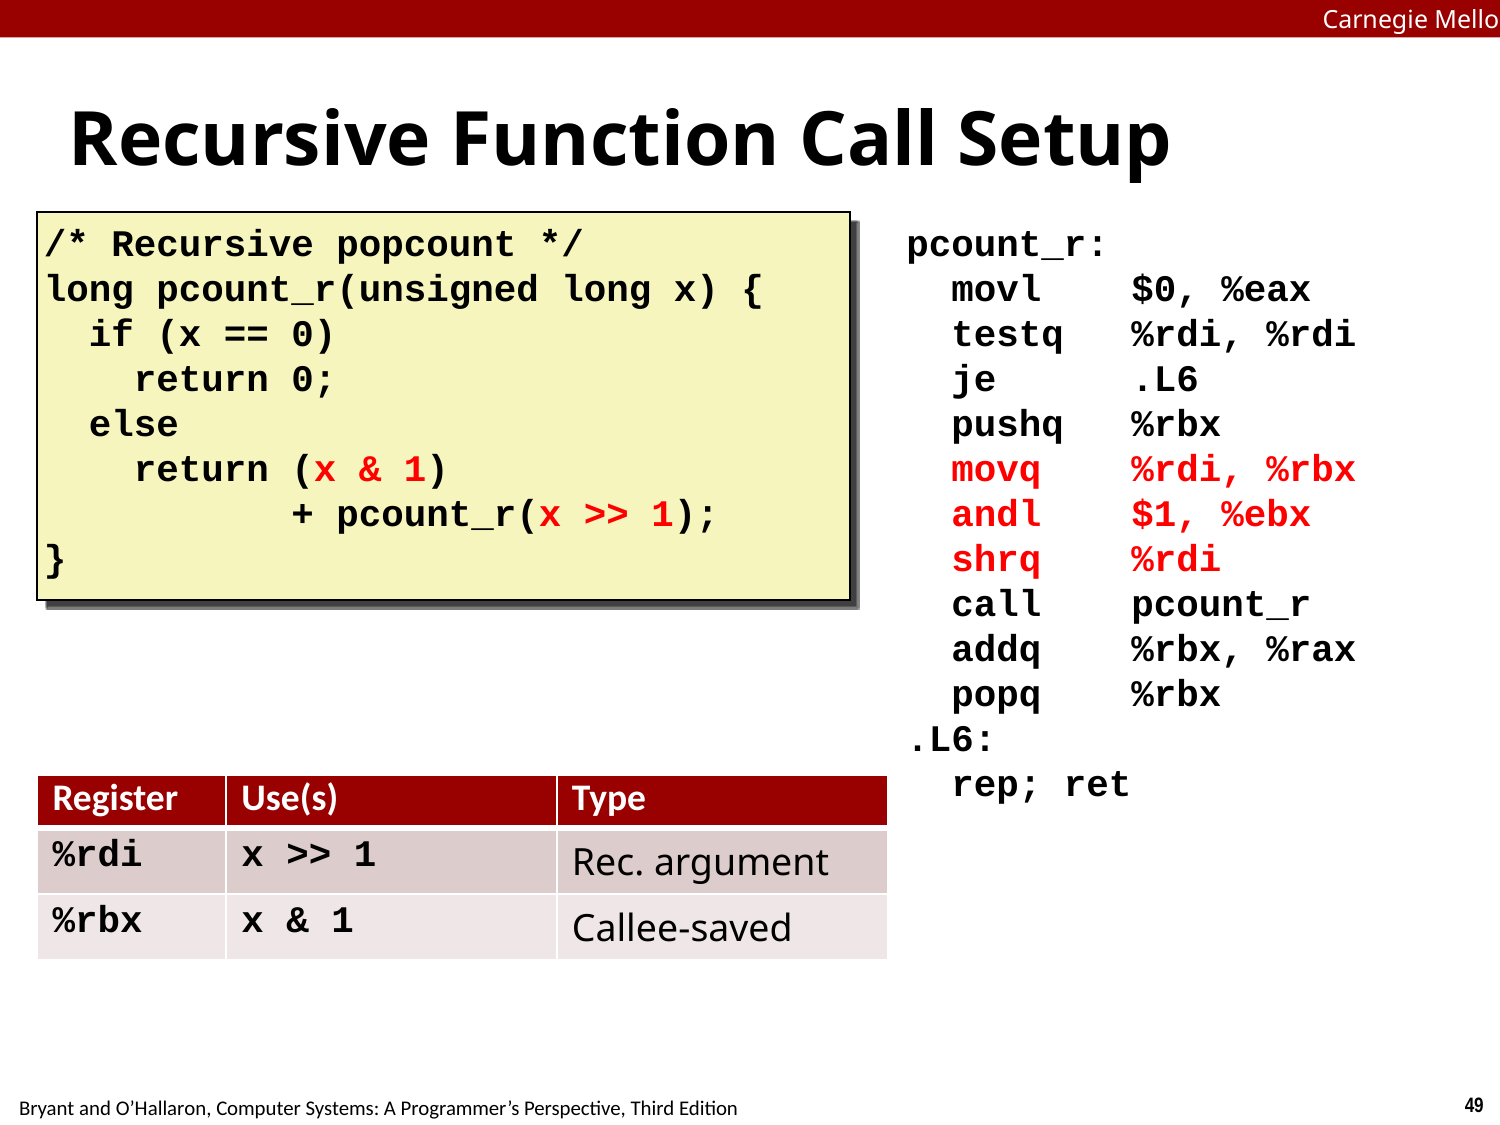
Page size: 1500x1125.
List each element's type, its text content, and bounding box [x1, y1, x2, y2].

text_box [0, 0, 1500, 38]
table_cell %rbx [38, 895, 225, 959]
table_cell x >> 1 [227, 831, 556, 893]
text_box Carnegie Mellon [1322, 3, 1500, 33]
table_cell Callee-saved [558, 895, 887, 959]
table_header Register [38, 776, 225, 825]
table_cell Rec. argument [558, 831, 887, 893]
table_header Type [558, 776, 887, 825]
title Recursive Function Call Setup [62, 41, 1438, 230]
table_cell %rdi [38, 831, 225, 893]
text_box /* Recursive popcount */ long pcount_r(unsigned long x) { if (x == 0) return 0; else return (x & 1) + pcount_r(x >> 1); } [37, 212, 850, 600]
table_cell x & 1 [227, 895, 556, 959]
text_box pcount_r: movl $0, %eax testq %rdi, %rdi je .L6 pushq %rbx movq %rdi, %rbx andl $1, %ebx shrq %rdi call pcount_r addq %rbx, %rax popq %rbx .L6: rep; ret [899, 212, 1466, 875]
table_header Use(s) [227, 776, 556, 825]
